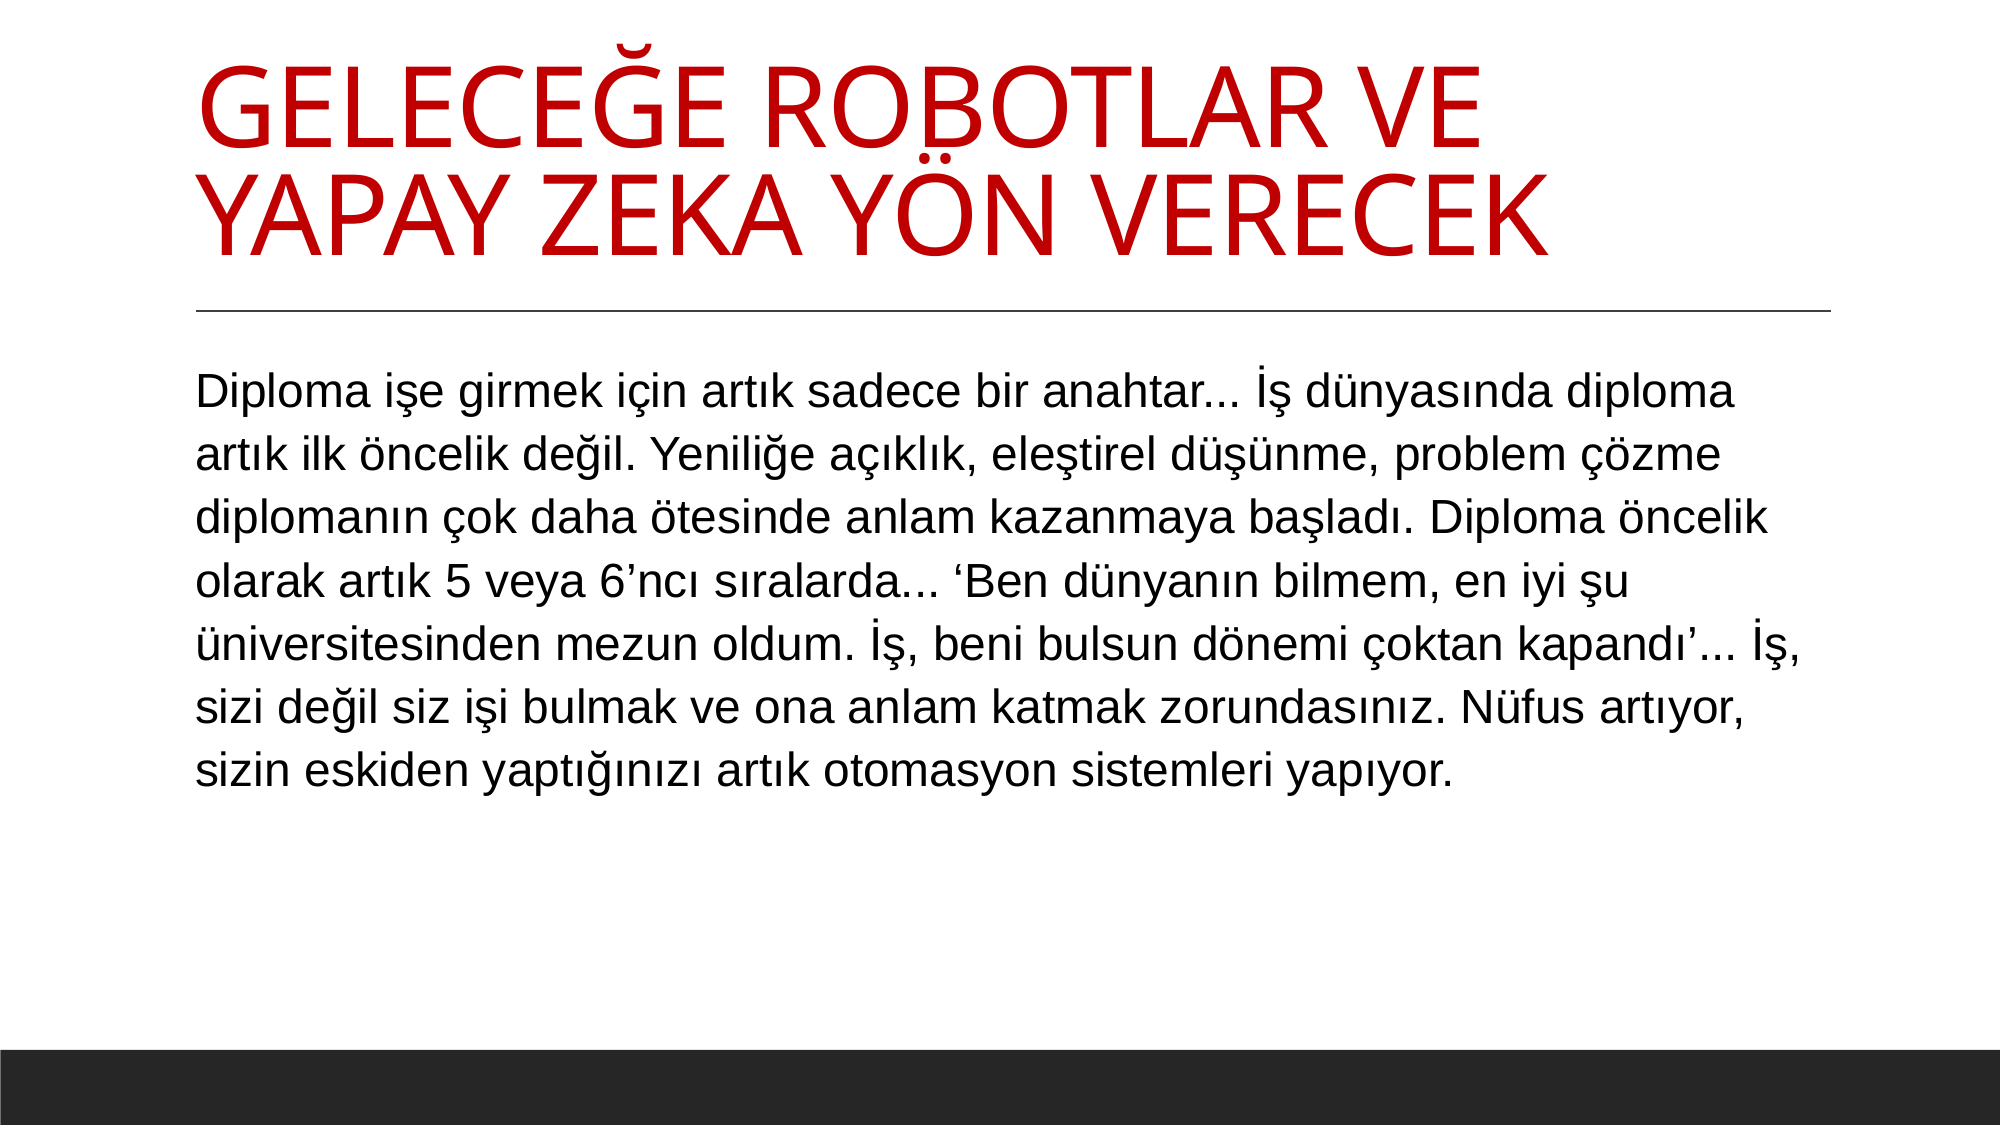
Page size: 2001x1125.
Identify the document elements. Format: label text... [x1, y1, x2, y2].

list Diploma işe girmek için artık sadece bir anahtar... İş dünyasında diploma artık ilk öncelik değil. Yeniliğe açıklık, eleştirel düşünme, problem çözme diplomanın çok daha ötesinde anlam kazanmaya başladı. Diploma öncelik olarak artık 5 veya 6’ncı sıralarda... ‘Ben dünyanın bilmem, en iyi şu üniversitesinden mezun oldum. İş, beni bulsun dönemi çoktan kapandı’... İş, sizi değil siz işi bulmak ve ona anlam katmak zorundasınız. Nüfus artıyor, sizin eskiden yaptığınızı artık otomasyon sistemleri yapıyor. [180, 345, 1830, 963]
title GELECEĞE ROBOTLAR VE YAPAY ZEKA YÖN VERECEK [180, 47, 1830, 285]
